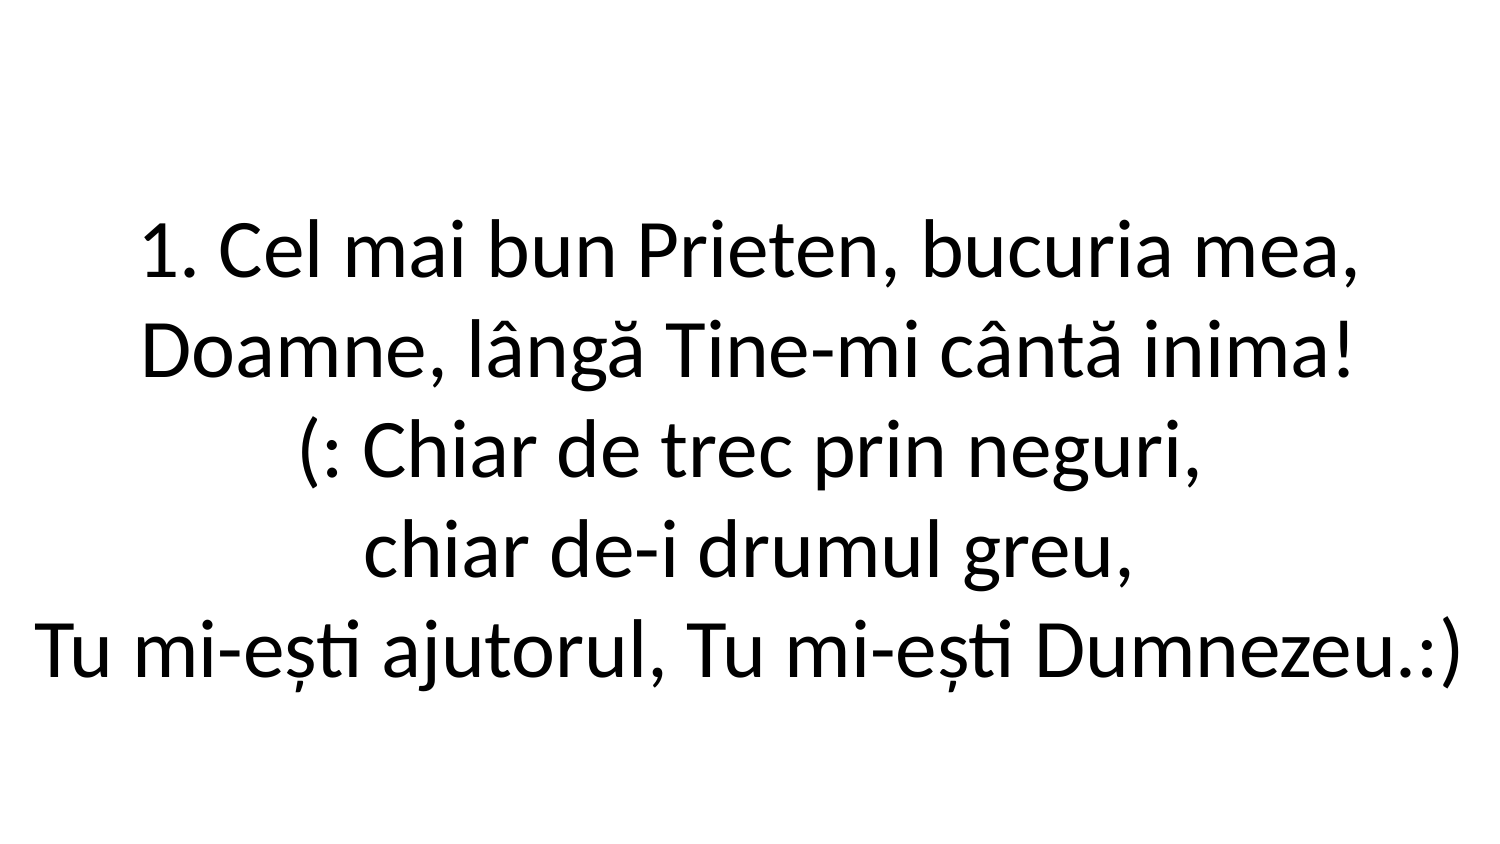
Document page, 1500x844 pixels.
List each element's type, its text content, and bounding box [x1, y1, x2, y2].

text_box 1. Cel mai bun Prieten, bucuria mea, Doamne, lângă Tine-mi cântă inima! (: Chiar de trec prin neguri, chiar de-i drumul greu, Tu mi-ești ajutorul, Tu mi-ești Dumnezeu.:) [19, 142, 1481, 702]
